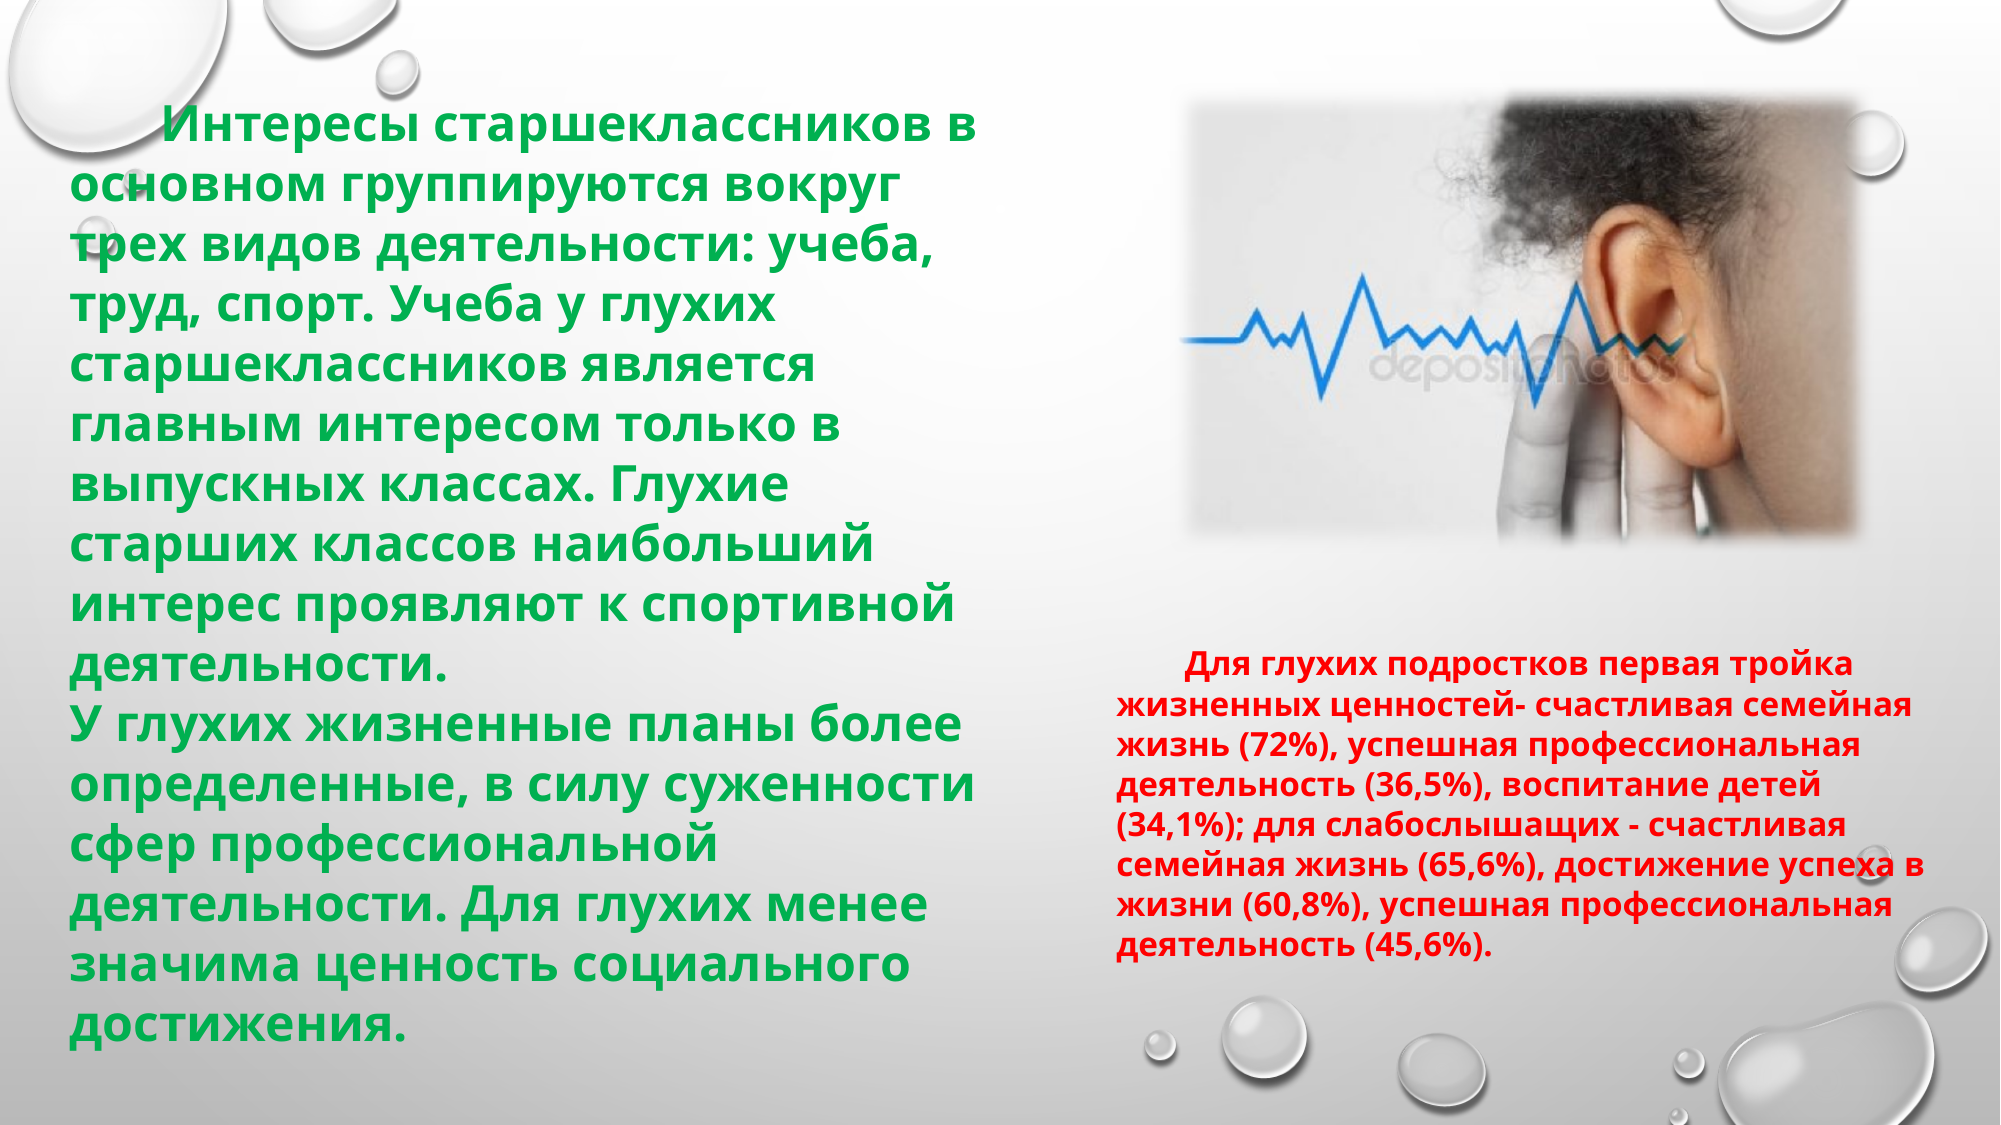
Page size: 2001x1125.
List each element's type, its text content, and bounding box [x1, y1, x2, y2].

text_box Интересы старшеклассников в основном группируются вокруг трех видов деятельности: учеба, труд, спорт. Учеба у глухих старшеклассников является главным интересом только в выпускных классах. Глухие старших классов наибольший интерес проявляют к спортивной деятельности. У глухих жизненные планы более определенные, в силу суженности сфер профессиональной деятельности. Для глухих менее значима ценность социального достижения. [54, 83, 1010, 1059]
text_box Для глухих подростков первая тройка жизненных ценностей- счастливая семейная жизнь (72%), успешная профессиональная деятельность (36,5%), воспитание детей (34,1%); для слабослышащих - счастливая семейная жизнь (65,6%), достижение успеха в жизни (60,8%), успешная профессиональная деятельность (45,6%). [1101, 630, 1942, 971]
picture [0, 0, 2000, 1125]
